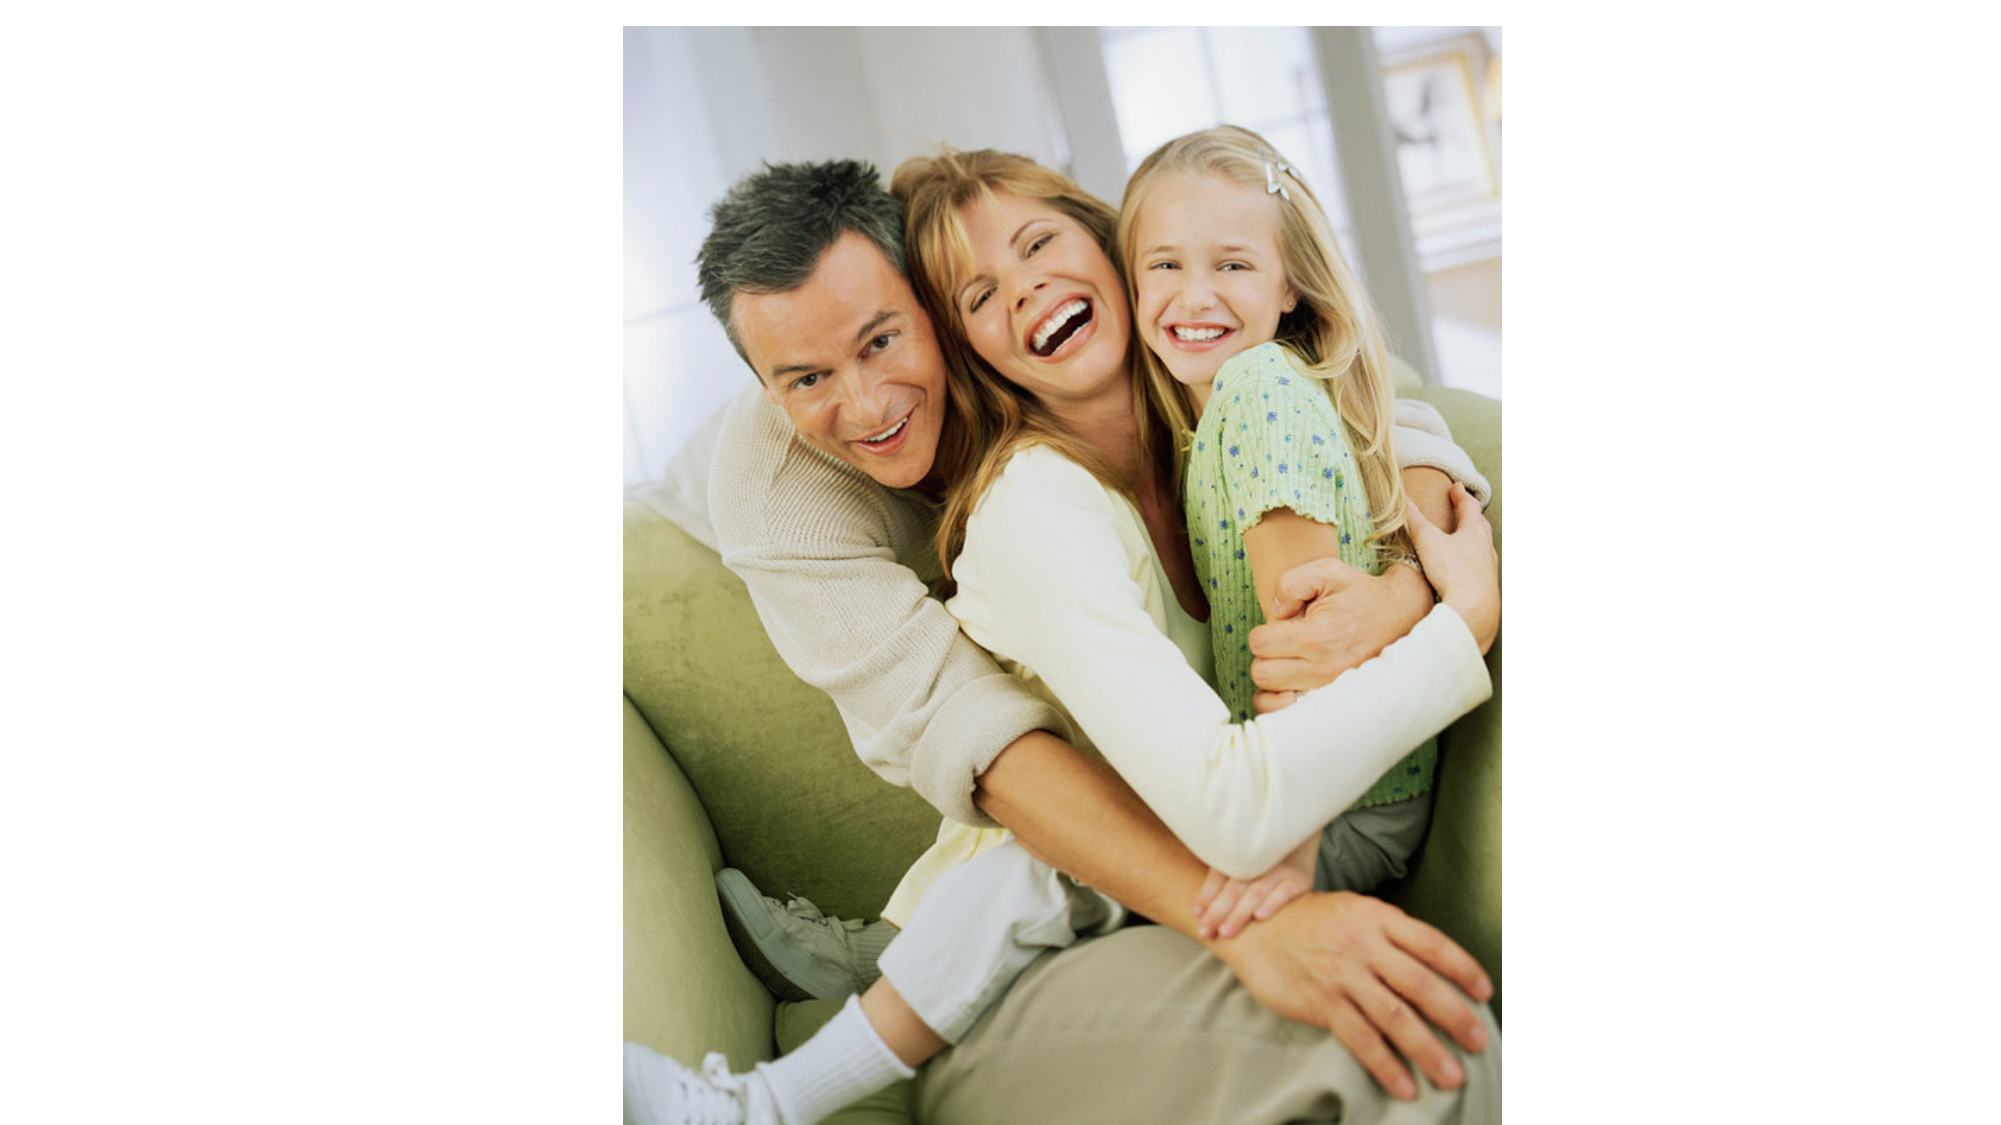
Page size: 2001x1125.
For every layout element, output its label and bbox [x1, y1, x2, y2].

picture [623, 26, 1502, 1125]
